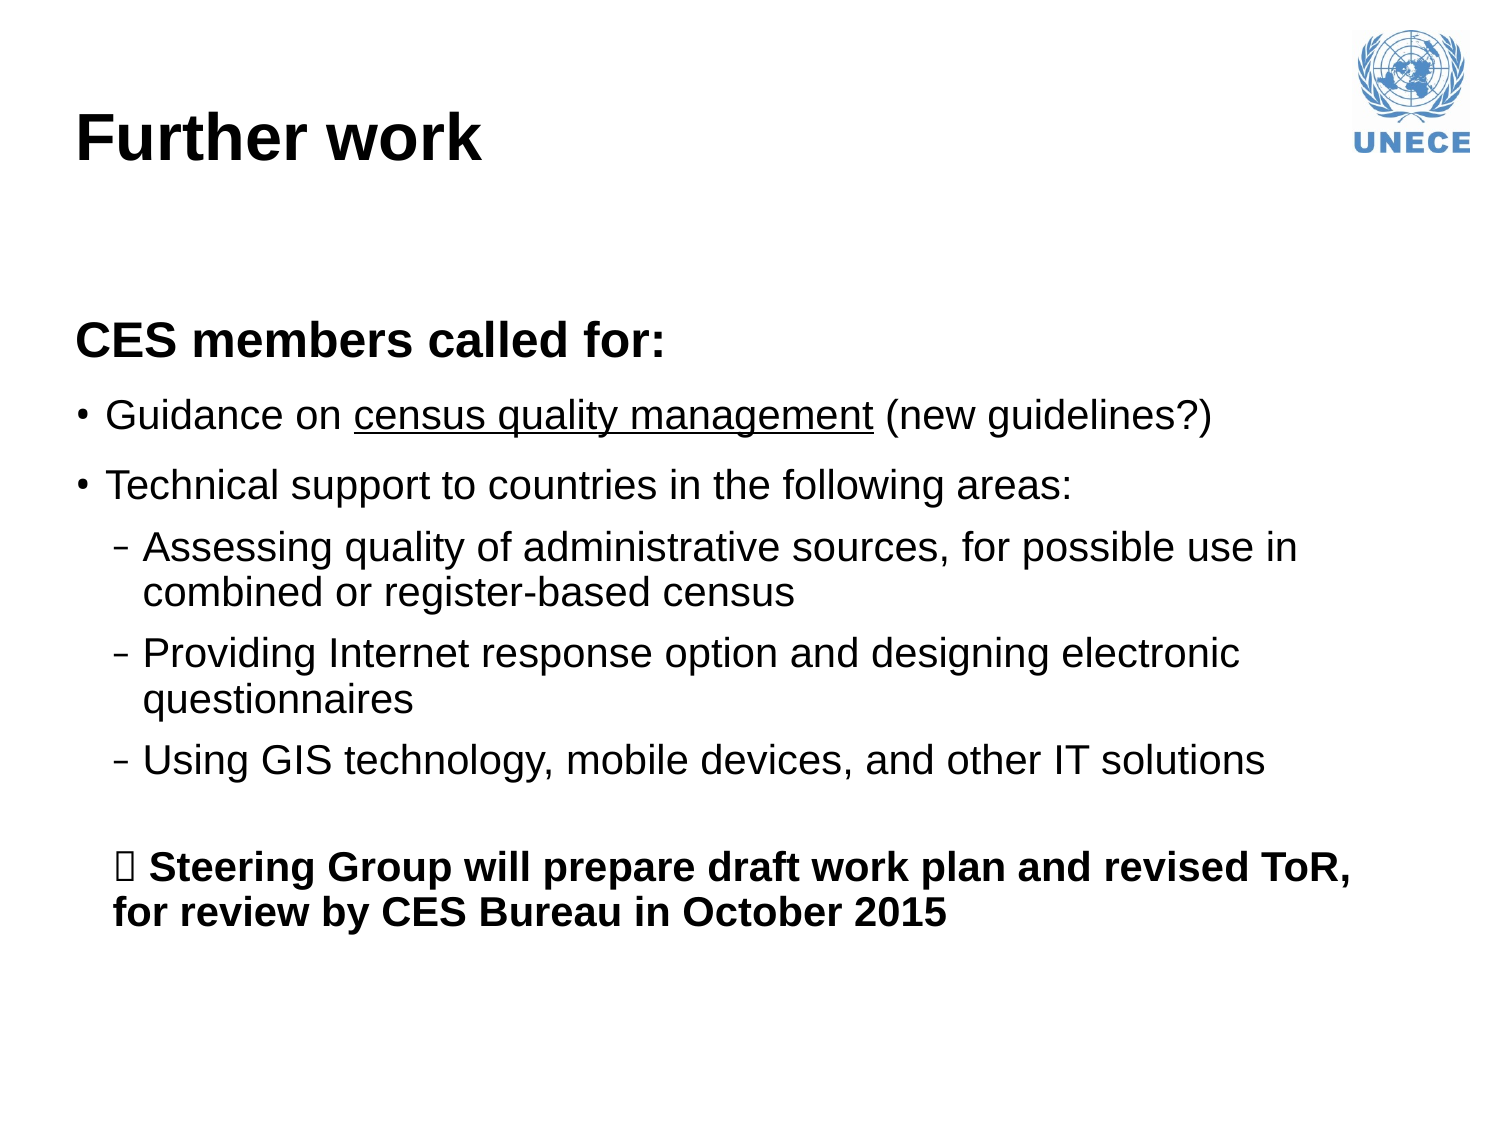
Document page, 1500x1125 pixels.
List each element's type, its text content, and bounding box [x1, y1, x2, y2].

list CES members called for: Guidance on census quality management (new guidelines?) Technical support to countries in the following areas: Assessing quality of administrative sources, for possible use in combined or register-based census Providing Internet response option and designing electronic questionnaires Using GIS technology, mobile devices, and other IT solutions  Steering Group will prepare draft work plan and revised ToR, for review by CES Bureau in October 2015 [75, 314, 1388, 1000]
picture [1352, 30, 1470, 153]
title Further work [75, 50, 1425, 175]
